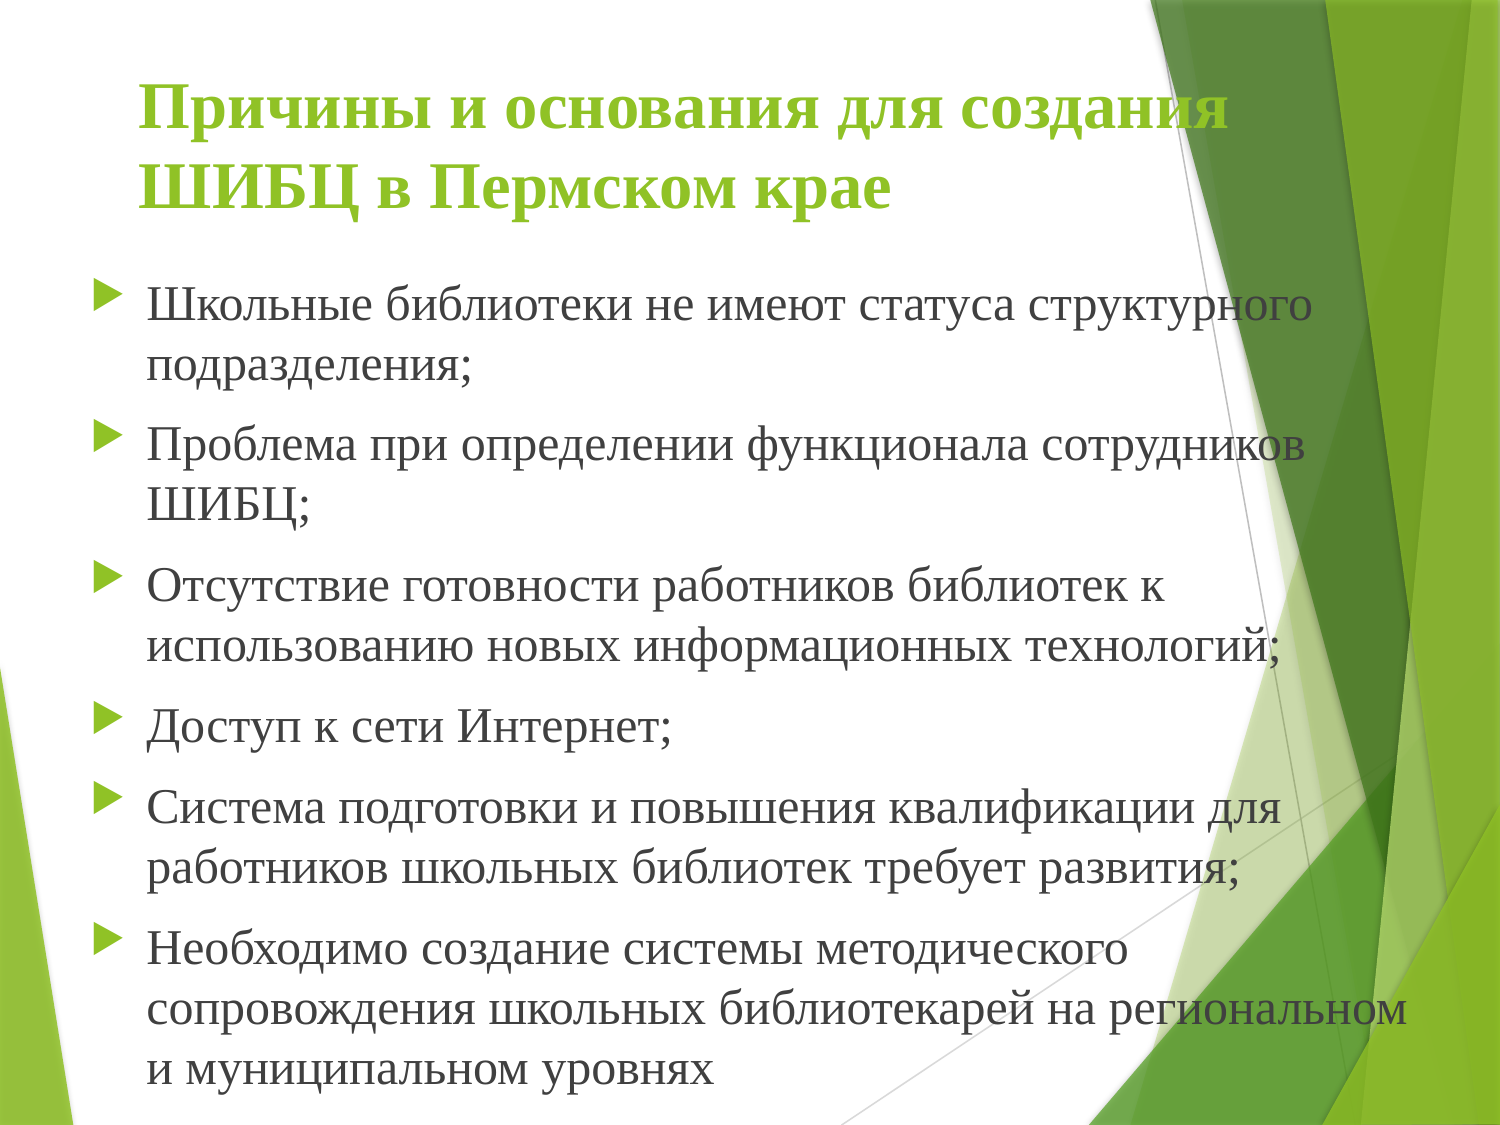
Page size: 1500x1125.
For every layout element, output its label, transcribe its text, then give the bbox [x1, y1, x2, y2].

list Школьные библиотеки не имеют статуса структурного подразделения; Проблема при определении функционала сотрудников ШИБЦ; Отсутствие готовности работников библиотек к использованию новых информационных технологий; Доступ к сети Интернет; Система подготовки и повышения квалификации для работников школьных библиотек требует развития; Необходимо создание системы методического сопровождения школьных библиотекарей на региональном и муниципальном уровнях [75, 262, 1425, 1094]
title Причины и основания для создания ШИБЦ в Пермском крае [123, 54, 1282, 244]
